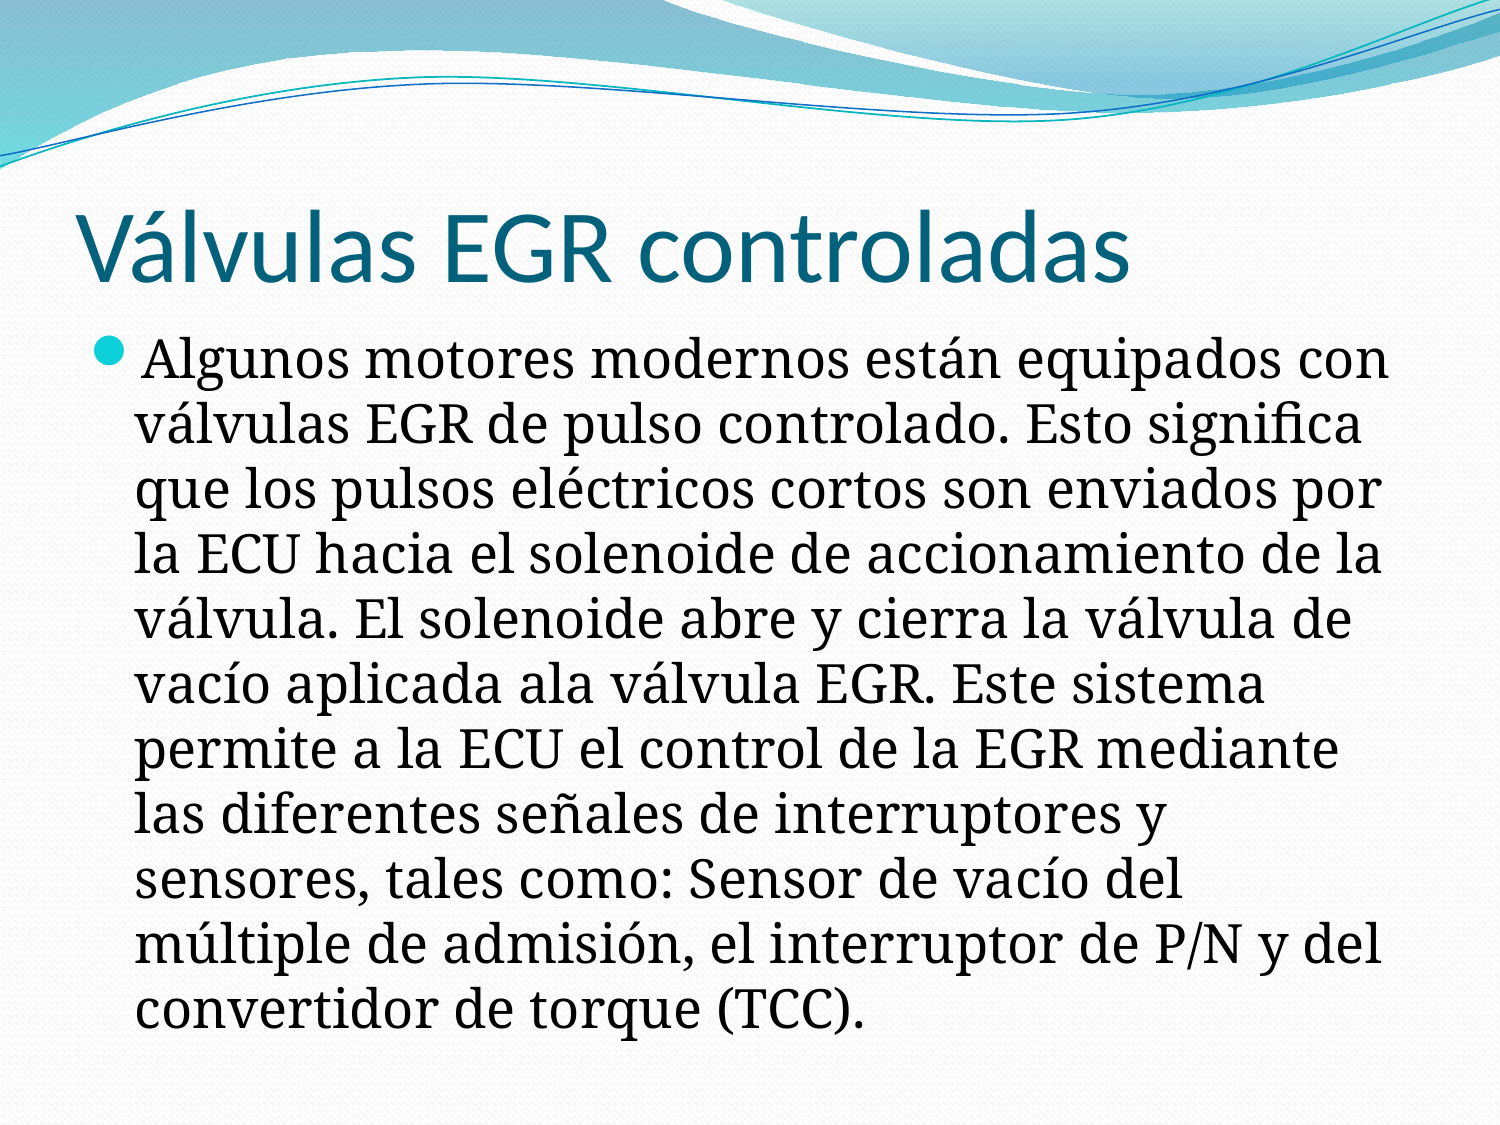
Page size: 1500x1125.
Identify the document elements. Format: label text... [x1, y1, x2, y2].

title Válvulas EGR controladas [75, 115, 1425, 303]
list Algunos motores modernos están equipados con válvulas EGR de pulso controlado. Esto significa que los pulsos eléctricos cortos son enviados por la ECU hacia el solenoide de accionamiento de la válvula. El solenoide abre y cierra la válvula de vacío aplicada ala válvula EGR. Este sistema permite a la ECU el control de la EGR mediante las diferentes señales de interruptores y sensores, tales como: Sensor de vacío del múltiple de admisión, el interruptor de P/N y del convertidor de torque (TCC). [75, 317, 1425, 1038]
